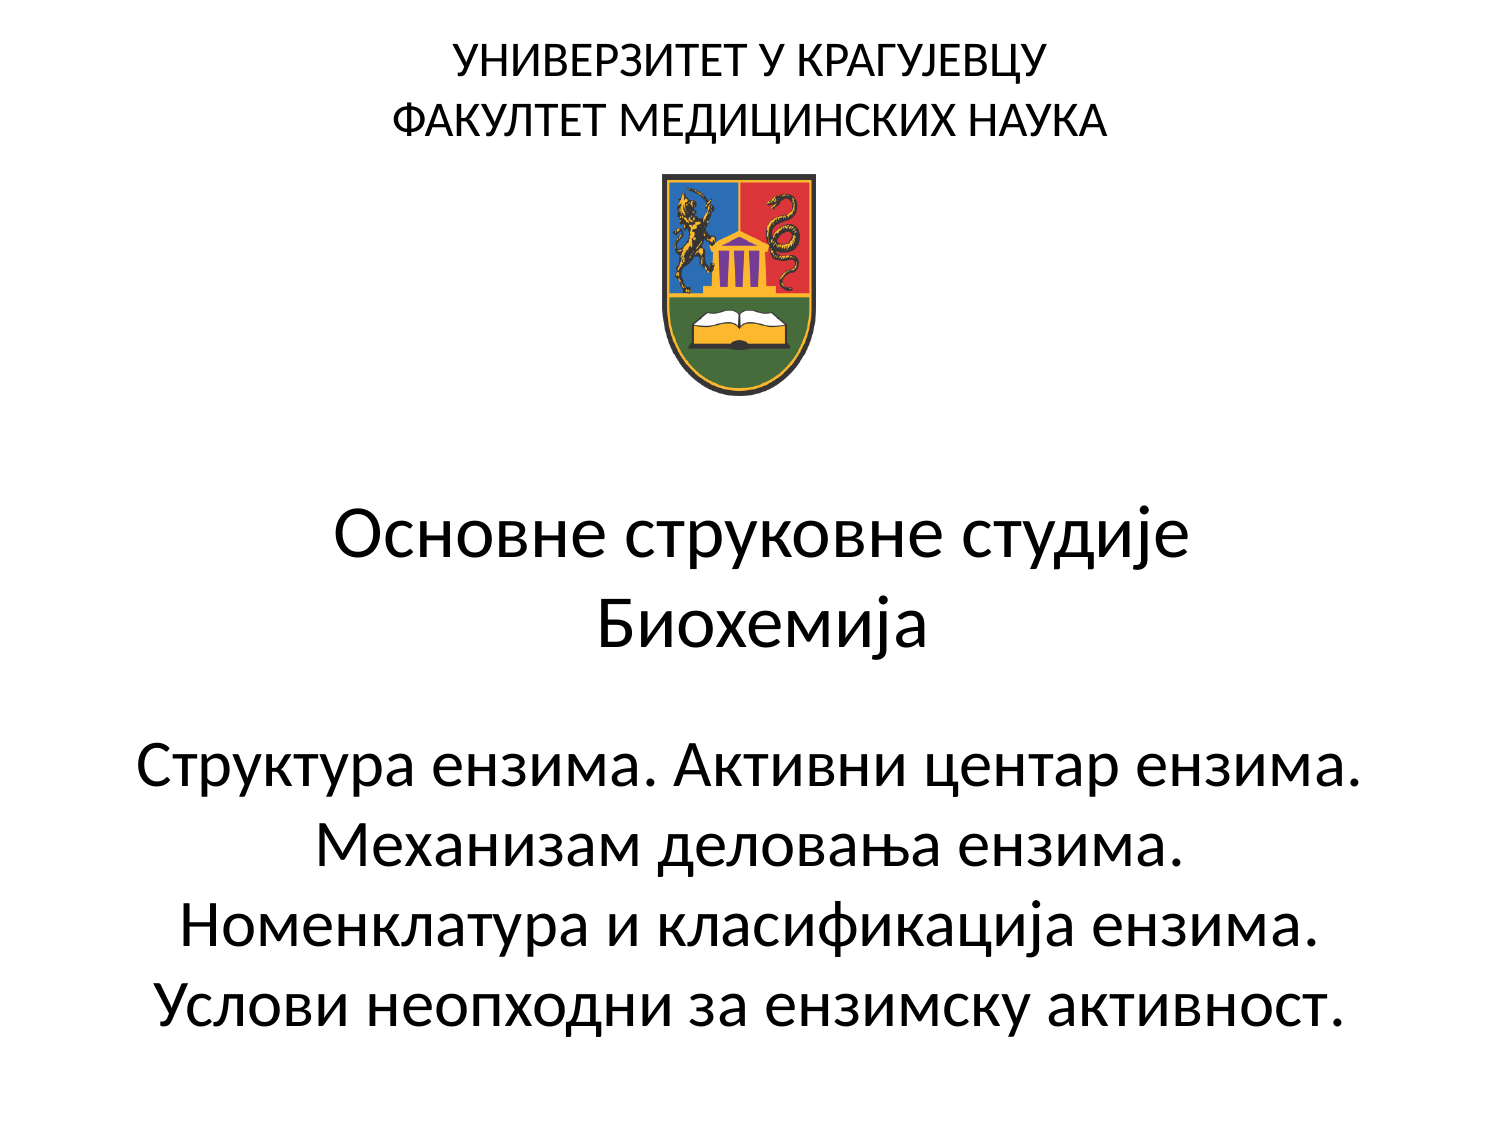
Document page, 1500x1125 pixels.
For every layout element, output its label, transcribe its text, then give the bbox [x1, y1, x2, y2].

subtitle Структура ензима. Активни центар ензима. Механизам деловања ензима. Номенклатура и класификација ензима. Услови неопходни за ензимску активност. [93, 712, 1407, 1075]
title [101, 462, 1377, 704]
picture [662, 174, 817, 396]
text_box УНИВЕРЗИТЕТ У КРАГУЈЕВЦУ ФАКУЛТЕТ МЕДИЦИНСКИХ НАУКА [0, 0, 1500, 154]
text_box Основне струковне студије Биохемија [199, 474, 1325, 670]
